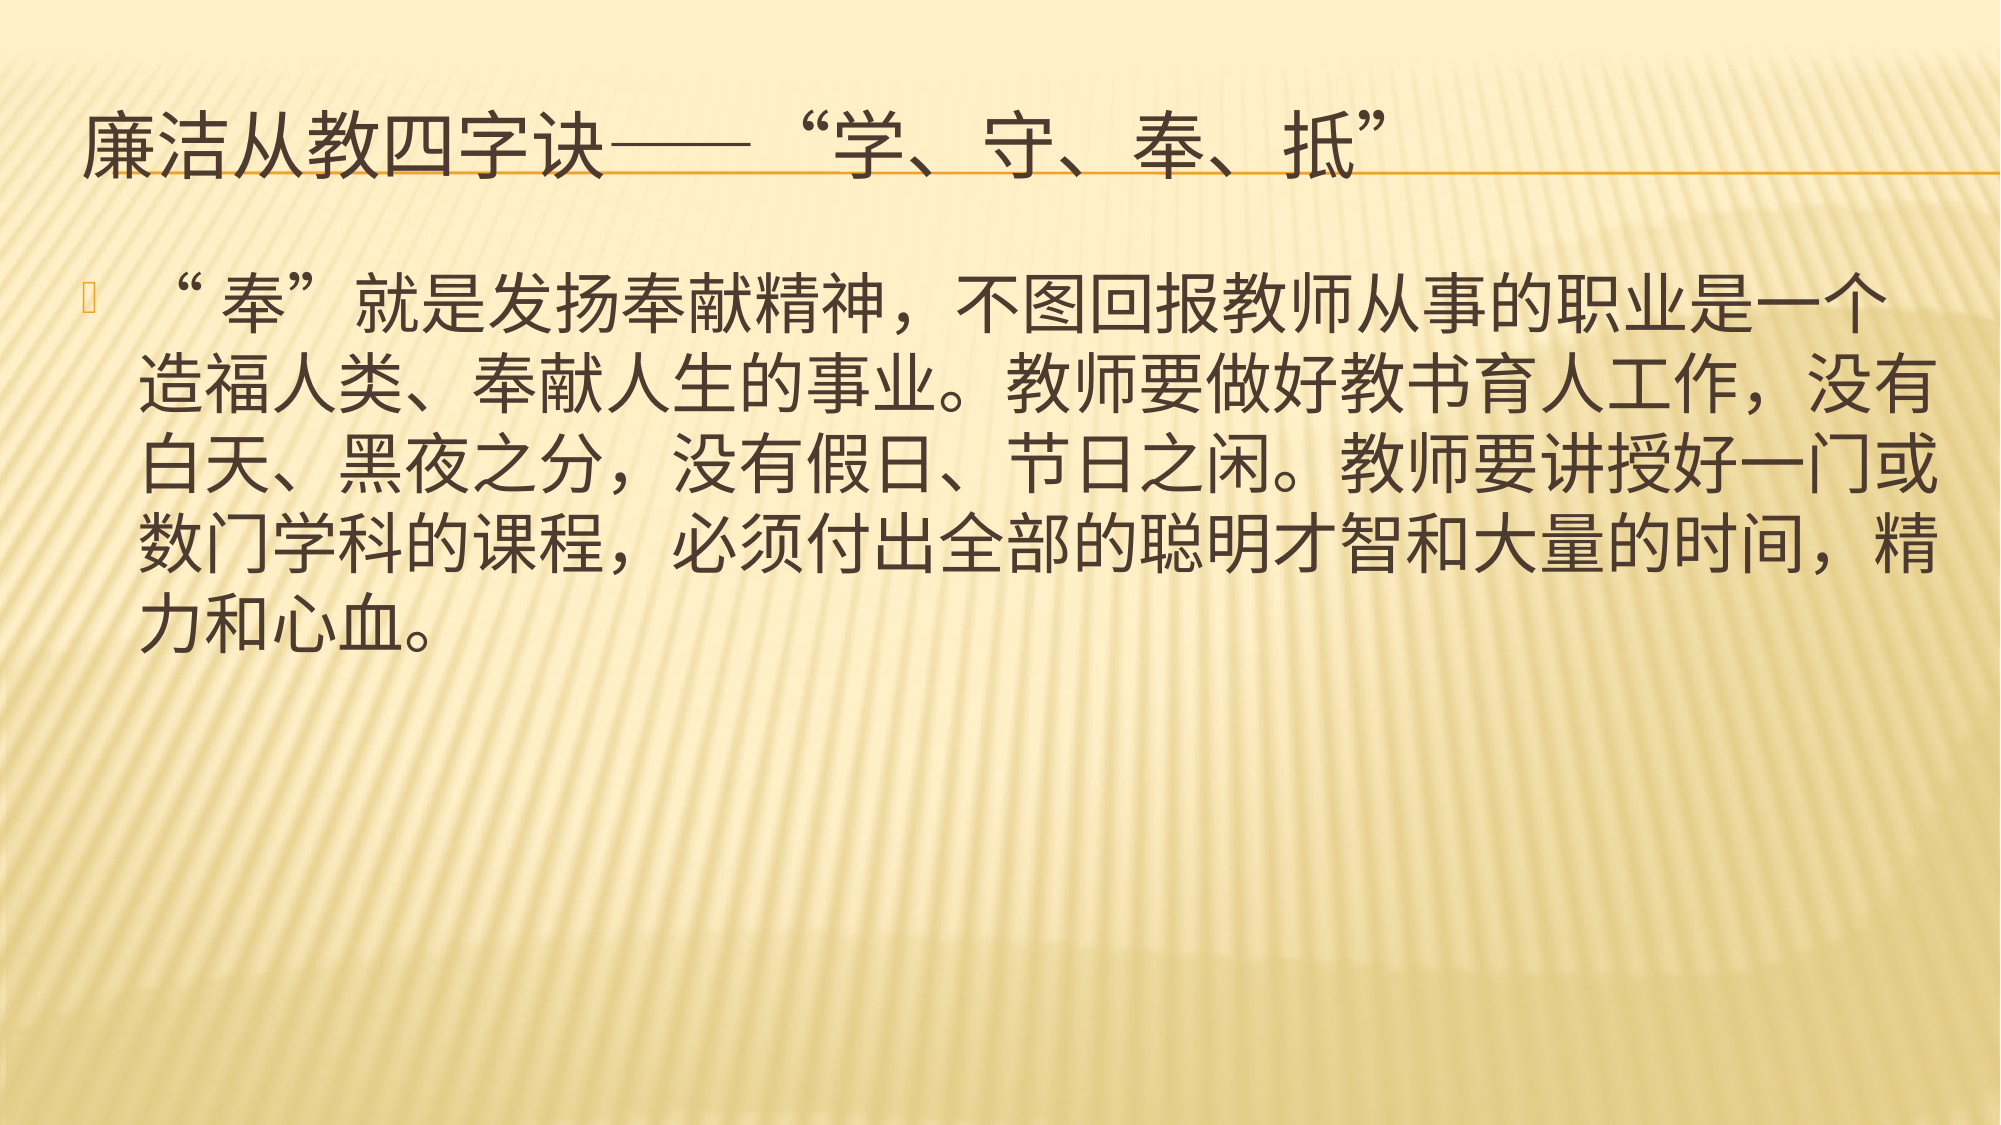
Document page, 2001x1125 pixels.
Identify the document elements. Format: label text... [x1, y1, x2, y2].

title 廉洁从教四字诀——“学、守、奉、抵” [66, 75, 1967, 213]
list “奉”就是发扬奉献精神，不图回报教师从事的职业是一个造福人类、奉献人生的事业。教师要做好教书育人工作，没有白天、黑夜之分，没有假日、节日之闲。教师要讲授好一门或数门学科的课程，必须付出全部的聪明才智和大量的时间，精力和心血。 [66, 254, 1967, 998]
